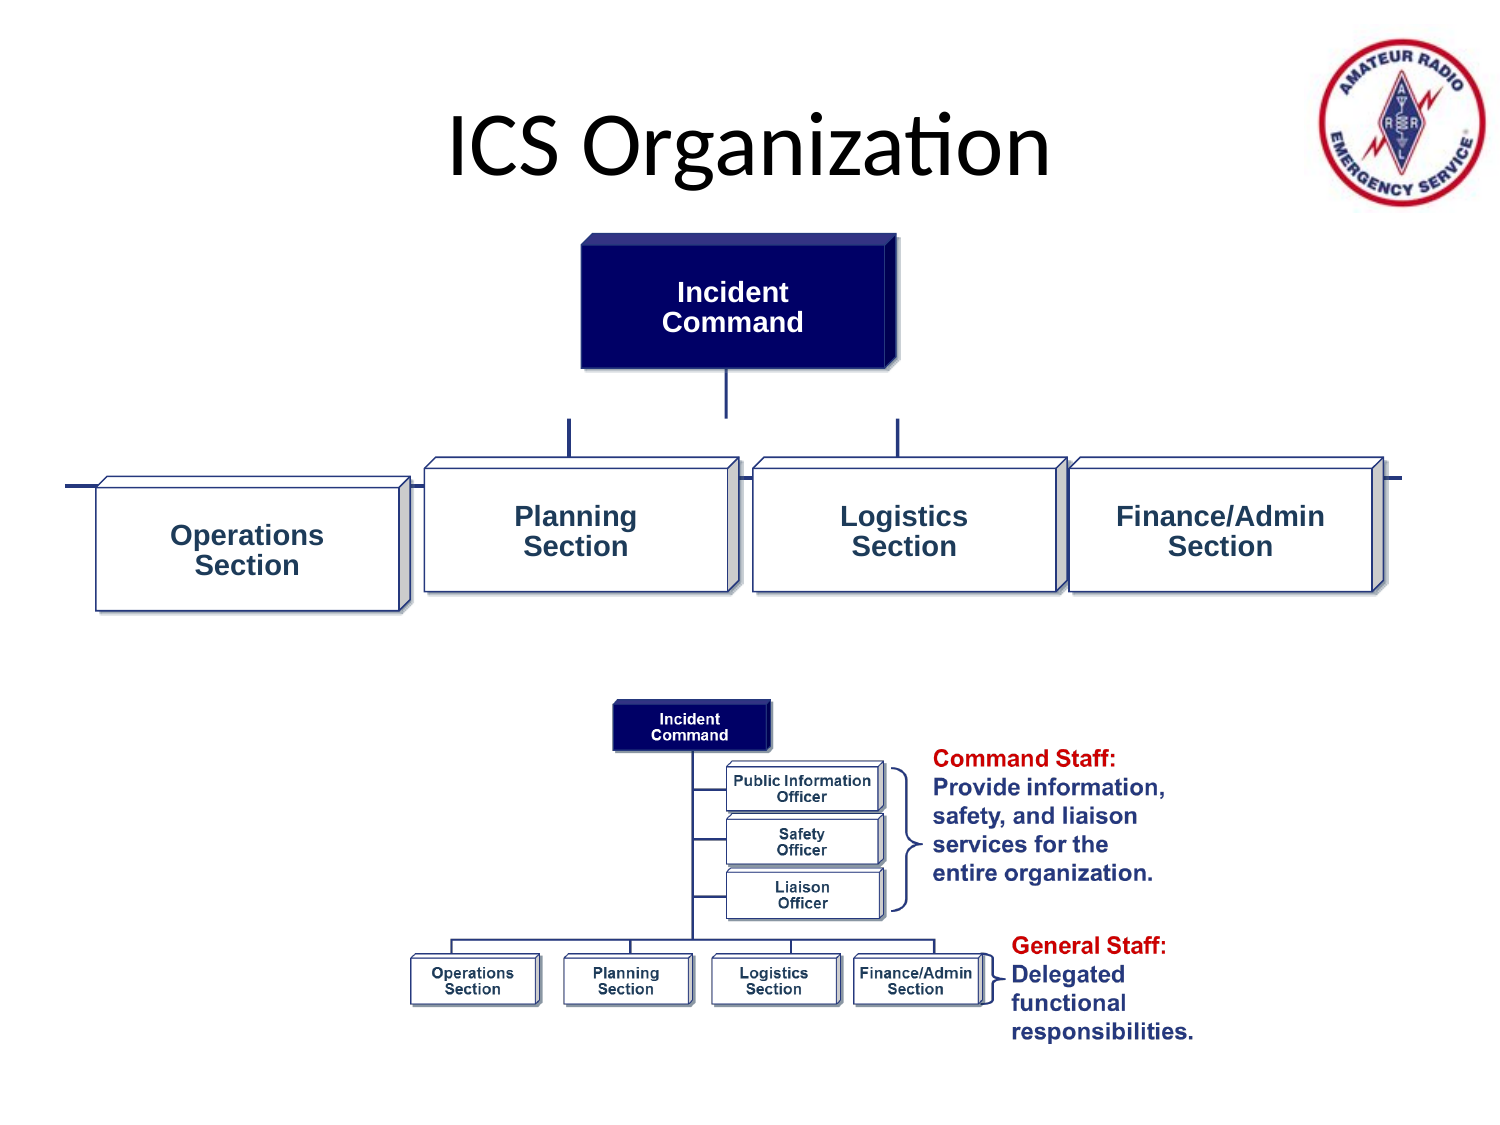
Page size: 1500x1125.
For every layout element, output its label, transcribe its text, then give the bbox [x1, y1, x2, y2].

picture [1304, 24, 1500, 213]
title ICS Organization [75, 45, 1425, 233]
picture [409, 699, 1217, 1074]
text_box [95, 233, 1384, 611]
